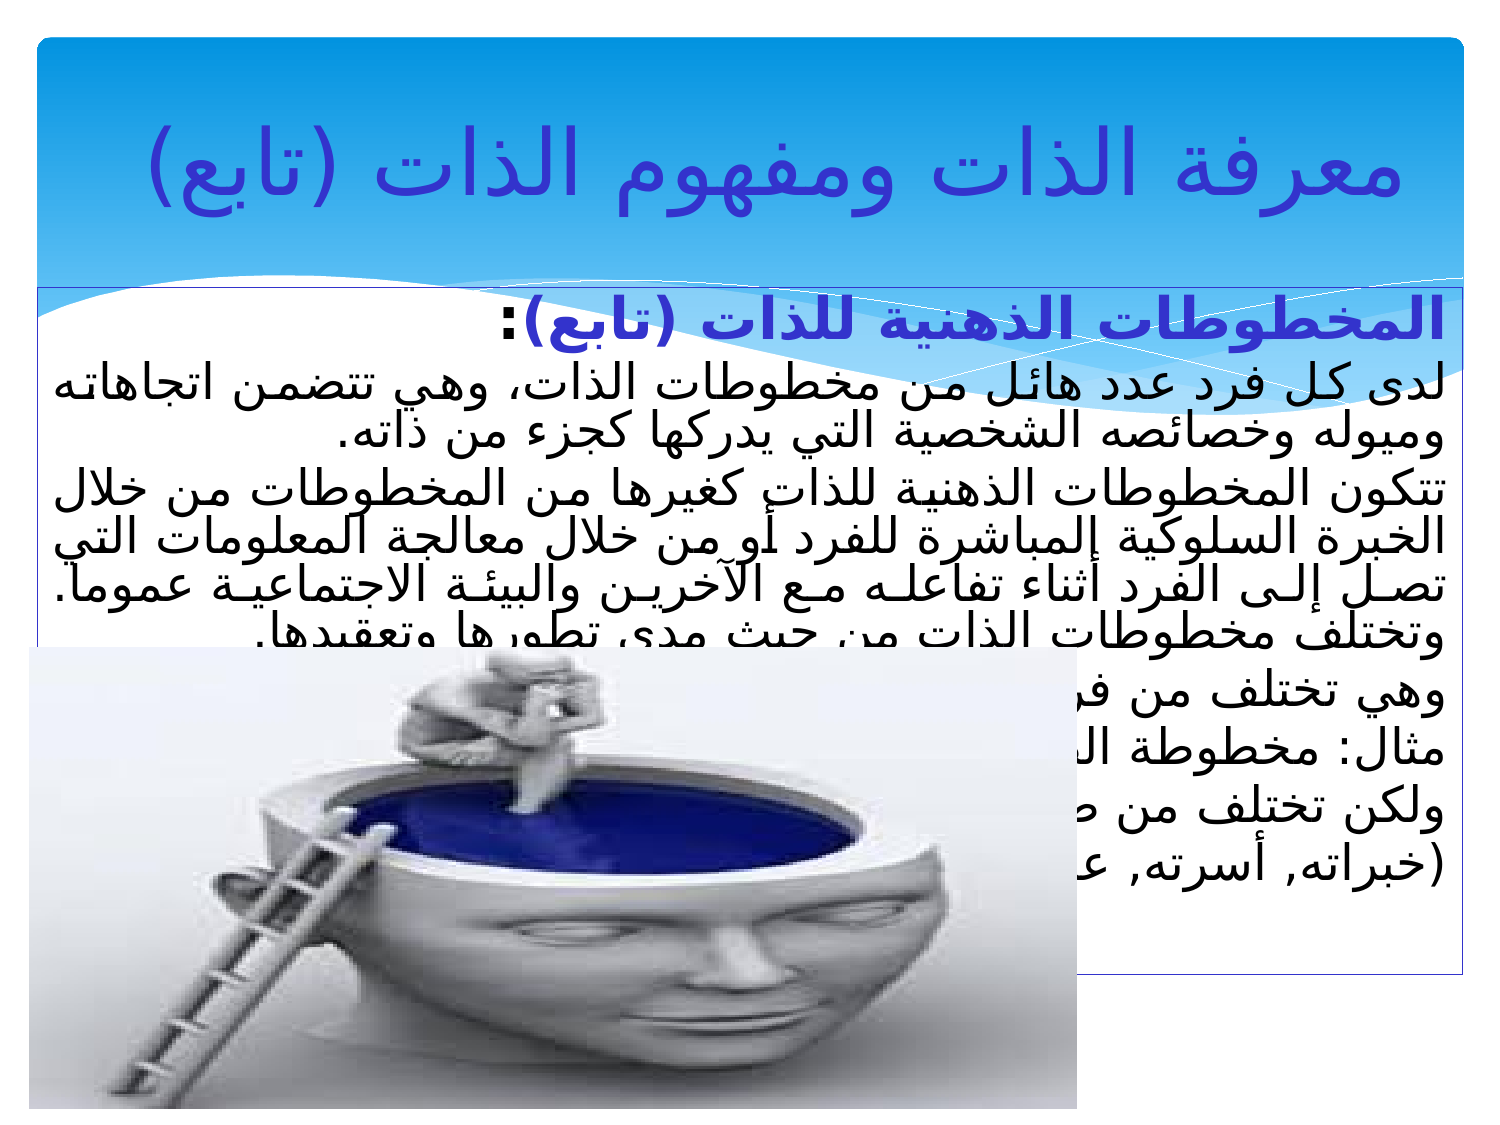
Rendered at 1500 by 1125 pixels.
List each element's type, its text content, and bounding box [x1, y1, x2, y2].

title معرفة الذات ومفهوم الذات (تابع) [75, 55, 1425, 261]
picture [29, 647, 1077, 1109]
list المخطوطات الذهنية للذات (تابع): لدى كل فرد عدد هائل من مخطوطات الذات، وهي تتضمن اتجاهاته وميوله وخصائصه الشخصية التي يدركها كجزء من ذاته. تتكون المخطوطات الذهنية للذات كغيرها من المخطوطات من خلال الخبرة السلوكية المباشرة للفرد أو من خلال معالجة المعلومات التي تصل إلى الفرد أثناء تفاعله مع الآخرين والبيئة الاجتماعية عموما. وتختلف مخطوطات الذات من حيث مدى تطورها وتعقيدها. وهي تختلف من فرد لأخر مثال: مخطوطة الطالب الجامعي ولكن تختلف من طالب لأخر (خبراته, أسرته, علاقاته.. [37, 287, 1463, 975]
